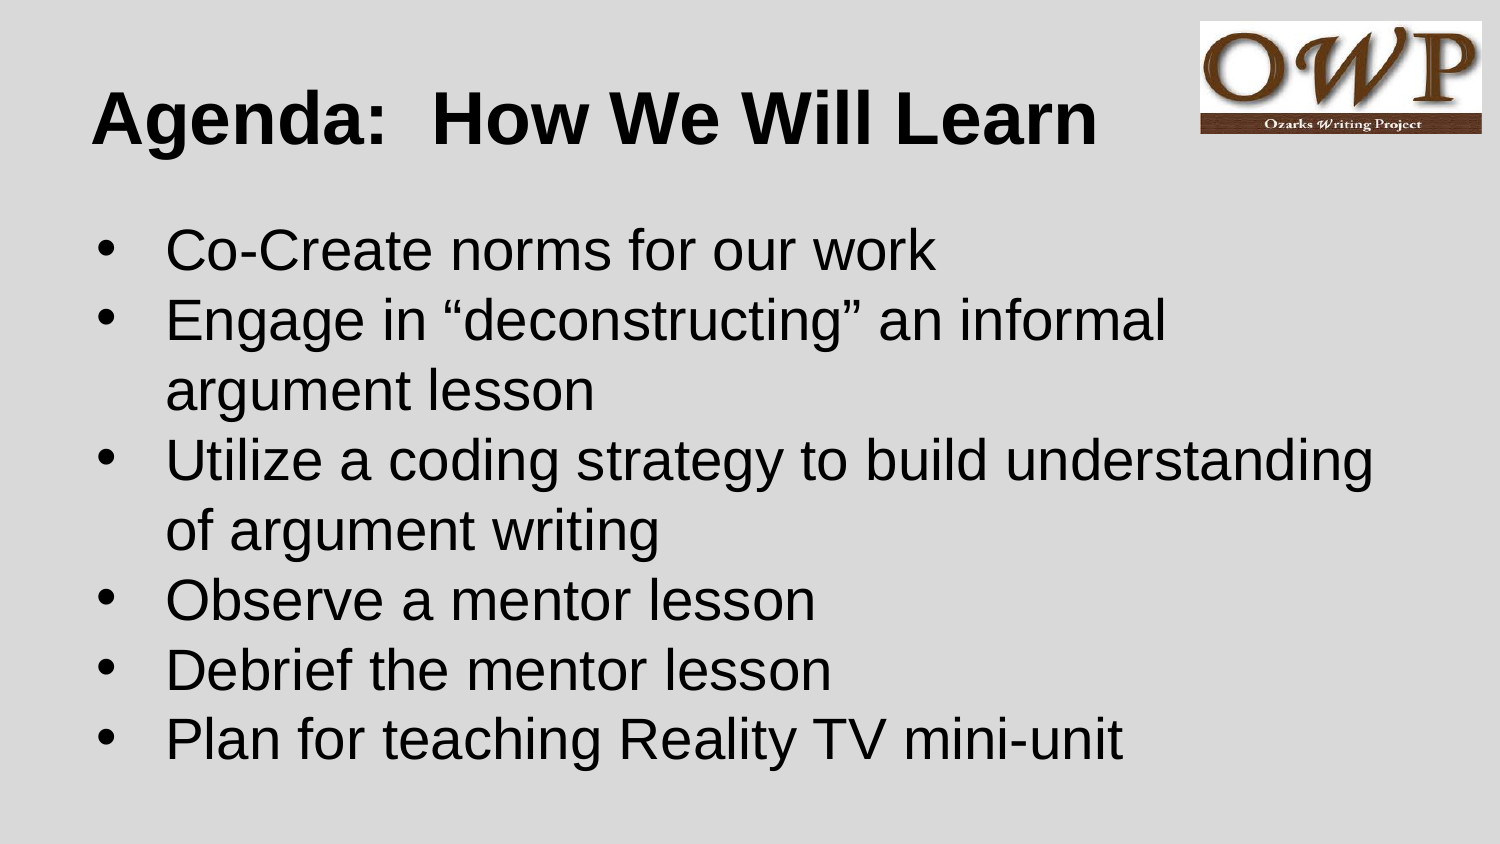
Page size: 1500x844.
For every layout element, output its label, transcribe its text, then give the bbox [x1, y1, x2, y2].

picture [1199, 21, 1482, 135]
title Agenda: How We Will Learn [75, 33, 1425, 175]
list Co-Create norms for our work Engage in “deconstructing” an informal argument lesson Utilize a coding strategy to build understanding of argument writing Observe a mentor lesson Debrief the mentor lesson Plan for teaching Reality TV mini-unit [75, 196, 1425, 808]
